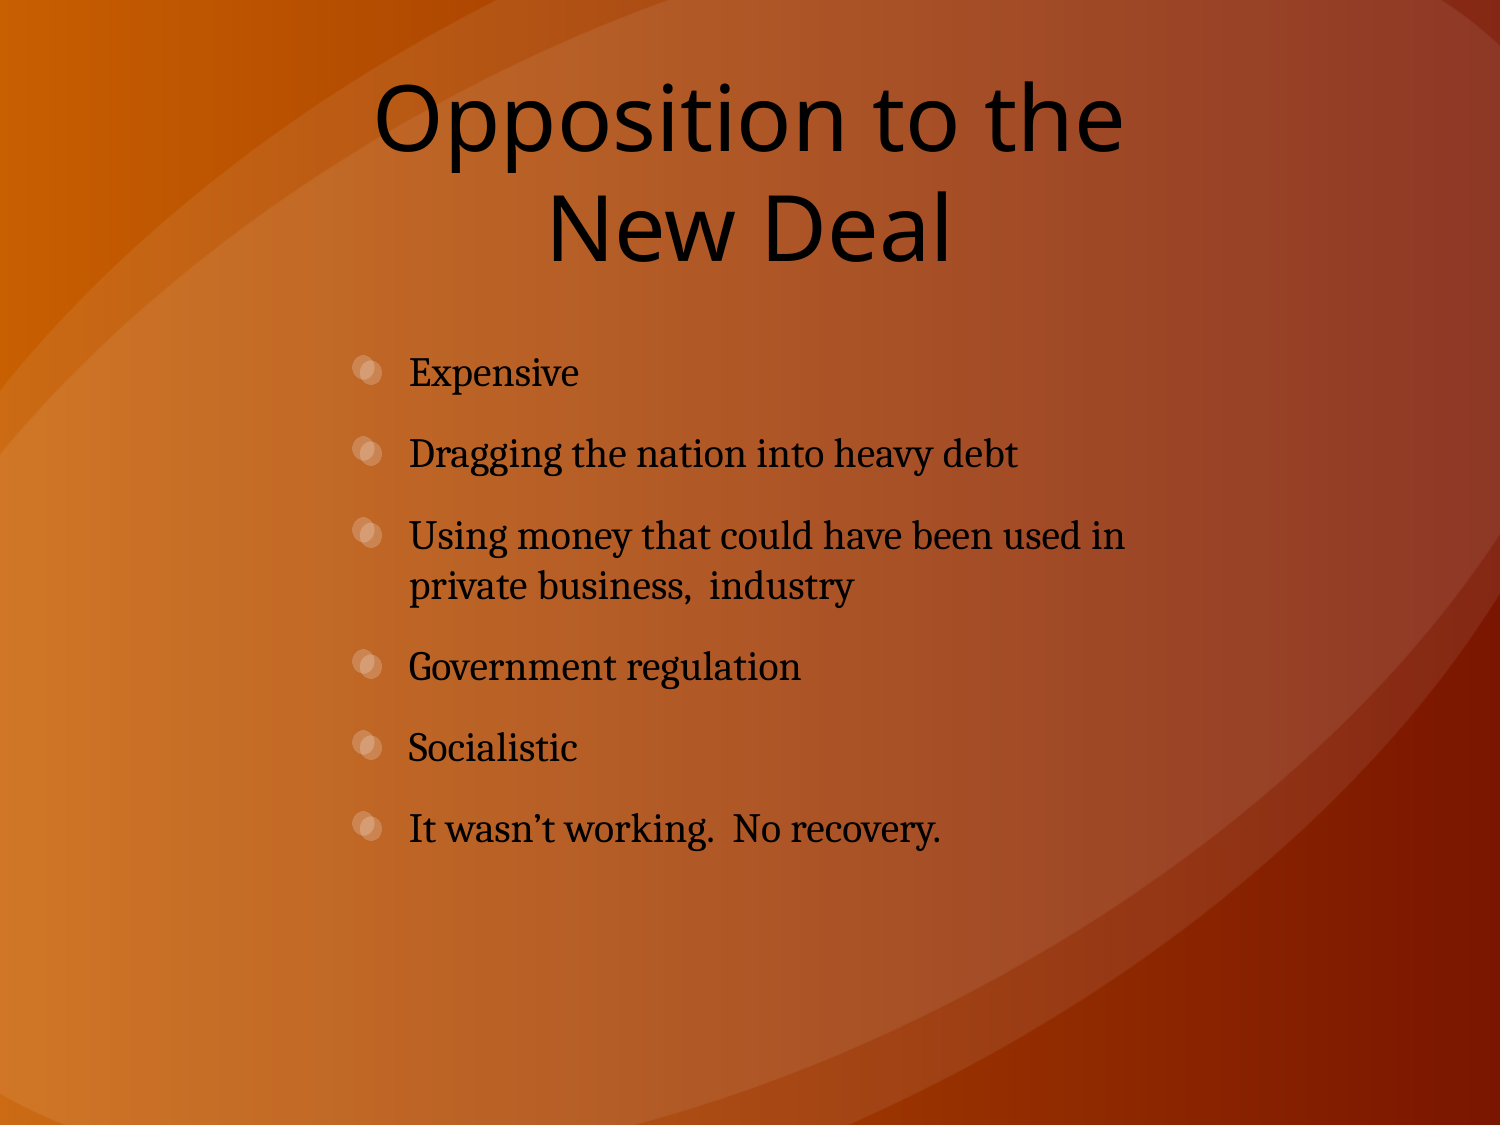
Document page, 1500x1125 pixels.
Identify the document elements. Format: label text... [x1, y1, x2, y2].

list Expensive Dragging the nation into heavy debt Using money that could have been used in private business, industry Government regulation Socialistic It wasn’t working. No recovery. [337, 337, 1163, 975]
title Opposition to the New Deal [283, 45, 1216, 288]
picture [0, 0, 1500, 1125]
